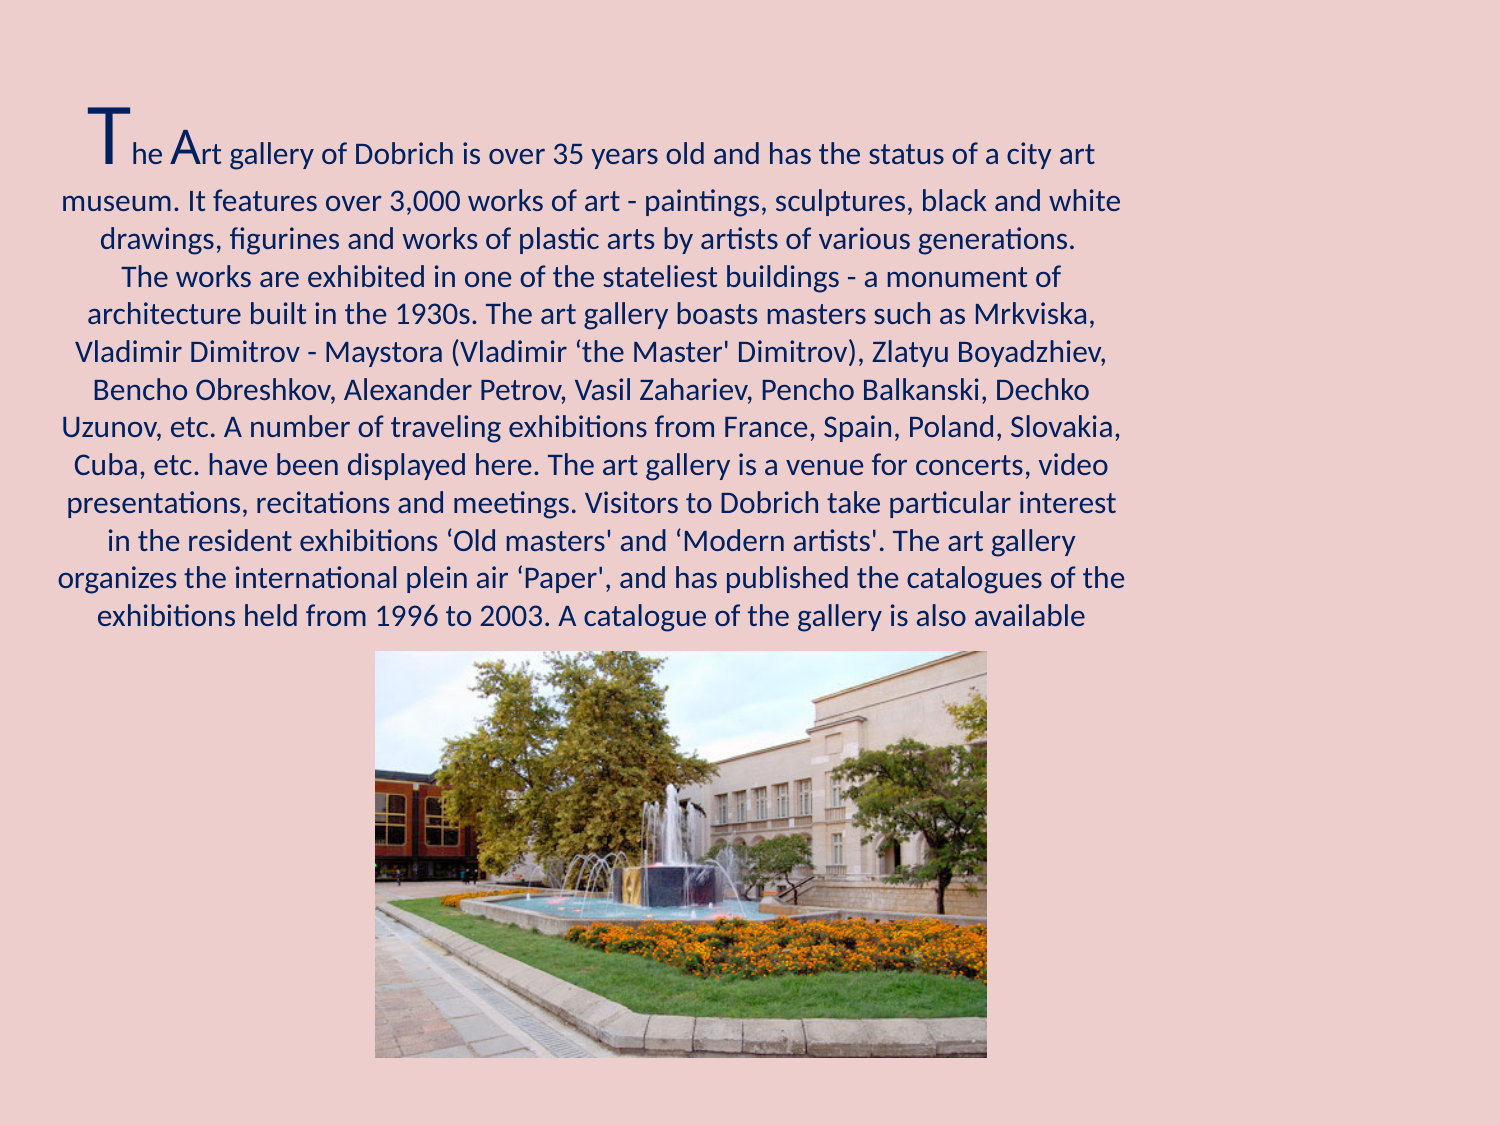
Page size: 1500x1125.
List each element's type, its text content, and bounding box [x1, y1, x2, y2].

picture [374, 651, 987, 1059]
list The Art gallery of Dobrich is over 35 years old and has the status of a city art museum. It features over 3,000 works of art - paintings, sculptures, black and white drawings, figurines and works of plastic arts by artists of various generations. The works are exhibited in one of the stateliest buildings - a monument of architecture built in the 1930s. The art gallery boasts masters such as Mrkviska, Vladimir Dimitrov - Maystora (Vladimir ‘the Master' Dimitrov), Zlatyu Boyadzhiev, Bencho Obreshkov, Alexander Petrov, Vasil Zahariev, Pencho Balkanski, Dechko Uzunov, etc. A number of traveling exhibitions from France, Spain, Poland, Slovakia, Cuba, etc. have been displayed here. The art gallery is a venue for concerts, video presentations, recitations and meetings. Visitors to Dobrich take particular interest in the resident exhibitions ‘Old masters' and ‘Modern artists'. The art gallery organizes the international plein air ‘Paper', and has published the catalogues of the exhibitions held from 1996 to 2003. A catalogue of the gallery is also available [41, 78, 1142, 662]
